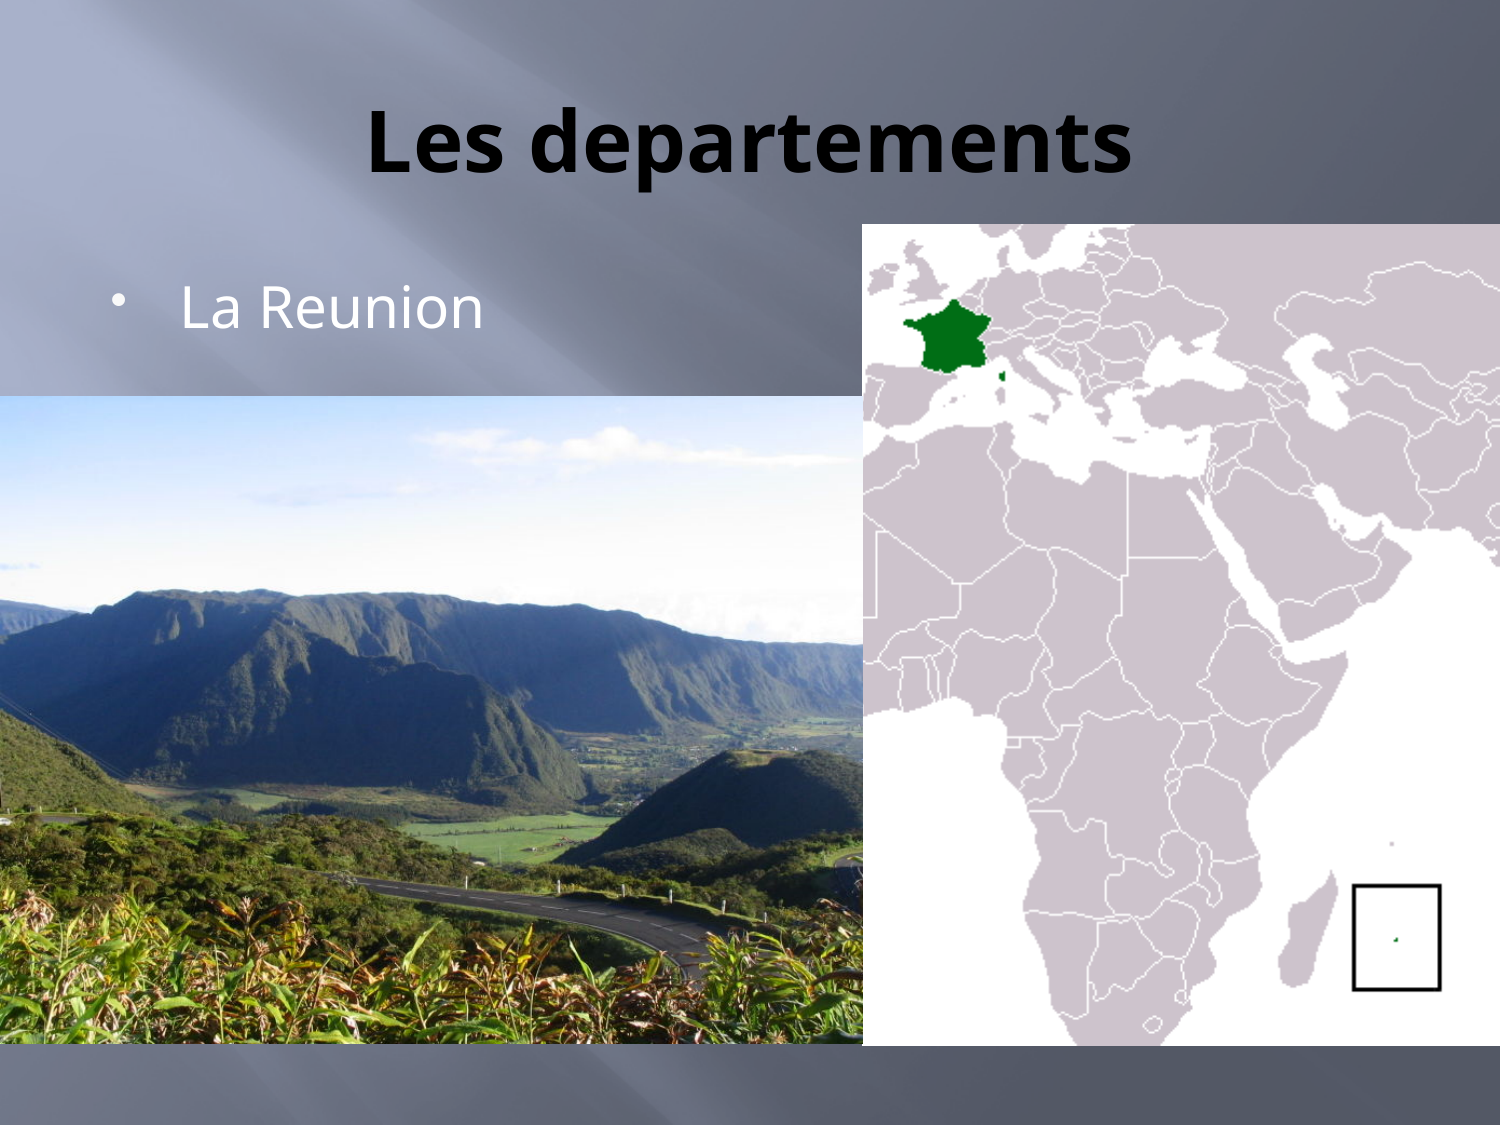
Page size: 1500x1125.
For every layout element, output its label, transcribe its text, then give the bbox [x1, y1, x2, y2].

picture [0, 224, 1500, 1047]
list La Reunion [75, 262, 862, 396]
title Les departements [75, 45, 1425, 233]
